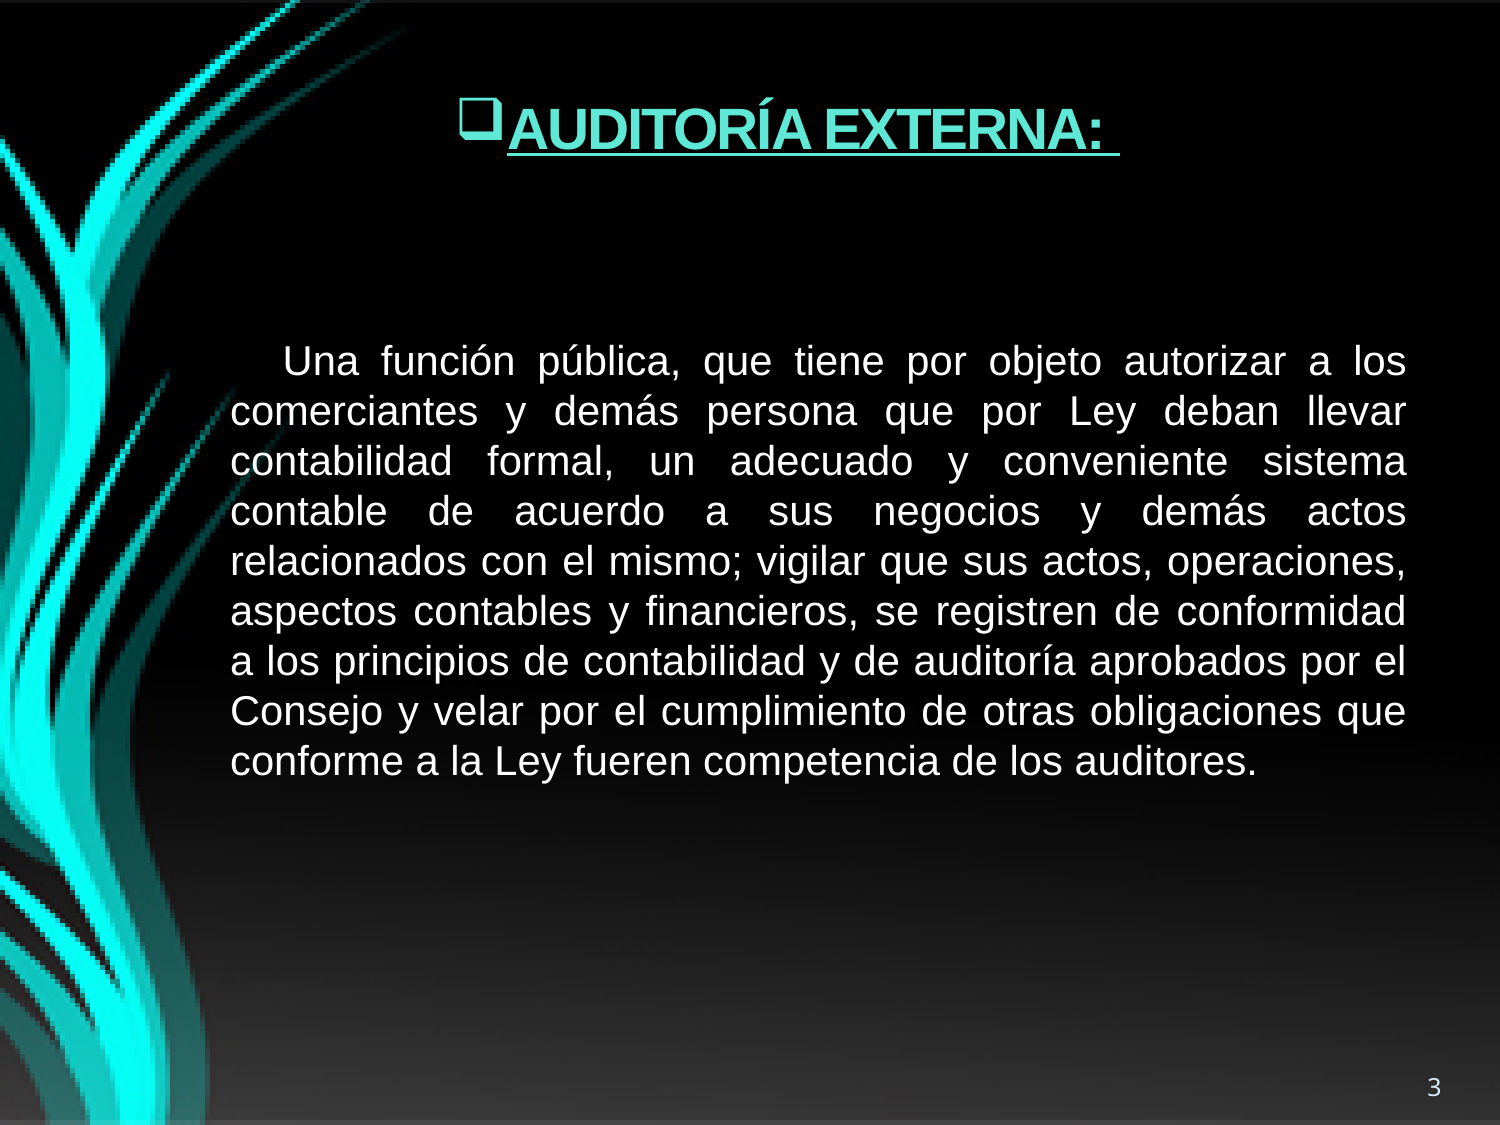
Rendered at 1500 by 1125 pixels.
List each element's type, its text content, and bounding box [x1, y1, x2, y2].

title AUDITORÍA EXTERNA: [150, 84, 1425, 235]
slide_number 3 [1412, 1052, 1488, 1113]
picture [0, 0, 1500, 1125]
list Una función pública, que tiene por objeto autorizar a los comerciantes y demás persona que por Ley deban llevar contabilidad formal, un adecuado y conveniente sistema contable de acuerdo a sus negocios y demás actos relacionados con el mismo; vigilar que sus actos, operaciones, aspectos contables y financieros, se registren de conformidad a los principios de contabilidad y de auditoría aprobados por el Consejo y velar por el cumplimiento de otras obligaciones que conforme a la Ley fueren competencia de los auditores. [147, 326, 1423, 1077]
